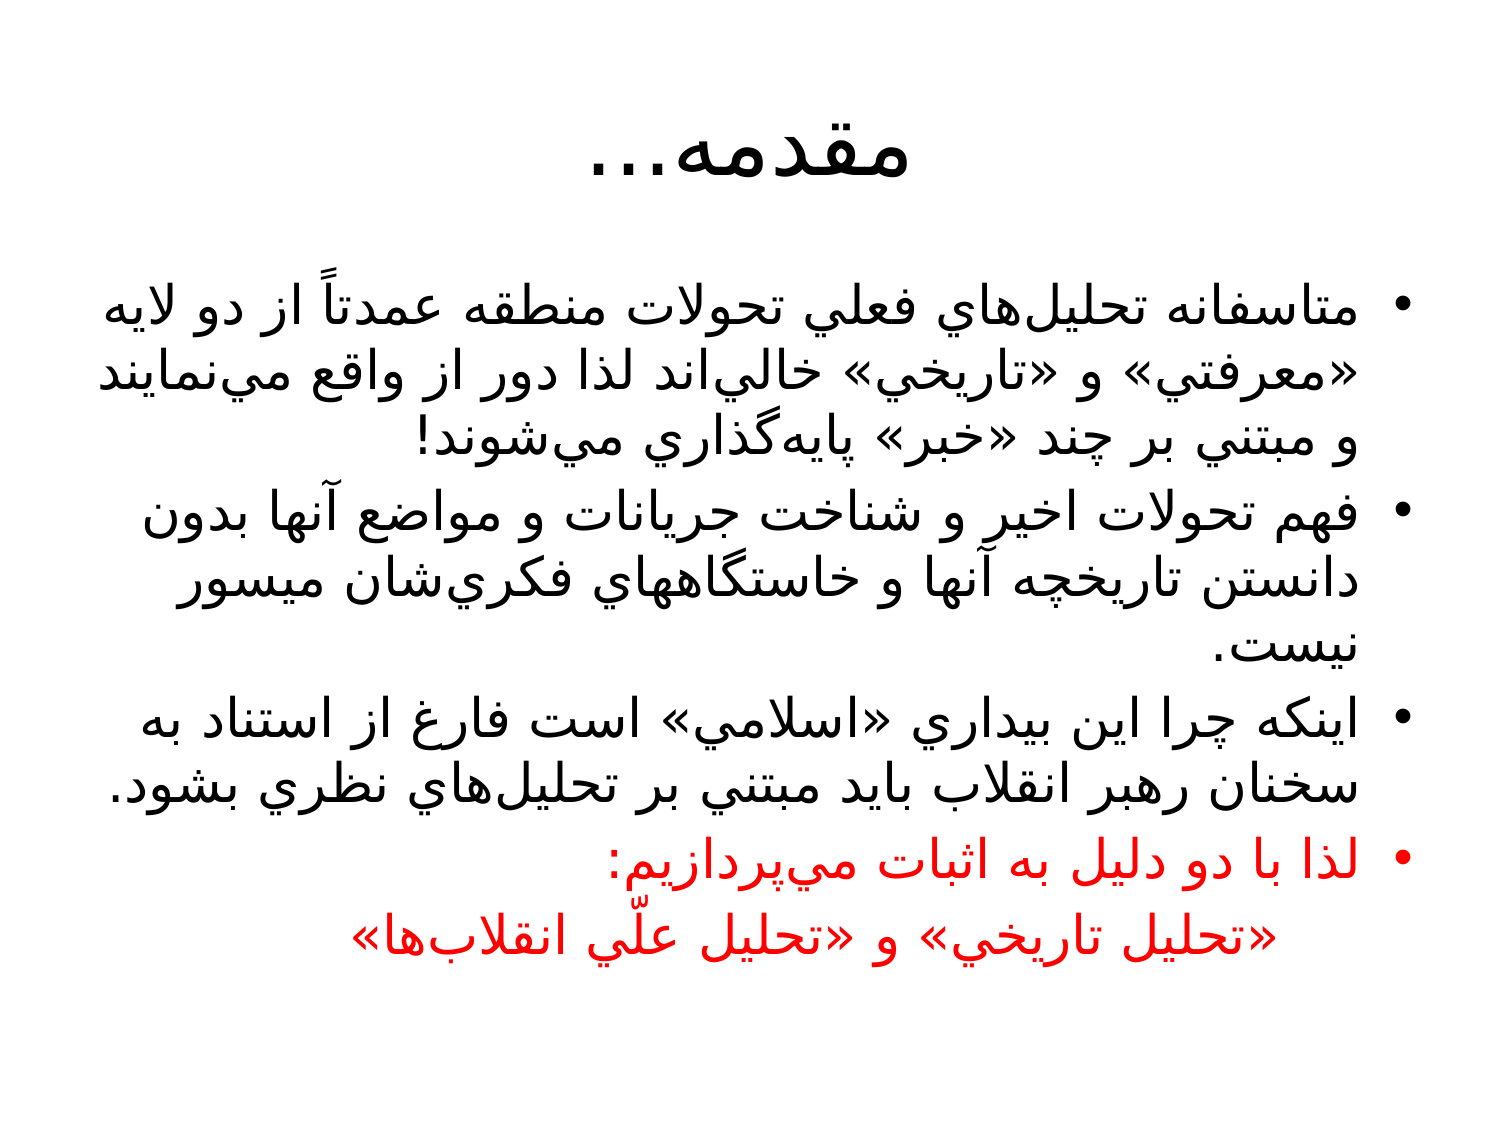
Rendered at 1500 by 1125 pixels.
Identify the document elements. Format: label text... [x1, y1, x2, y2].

title مقدمه... [75, 45, 1425, 233]
list متاسفانه تحليل‌هاي فعلي تحولات منطقه عمدتاً از دو لايه «معرفتي» و «تاريخي» خالي‌اند لذا دور از واقع مي‌نمايند و مبتني بر چند «خبر» پايه‌گذاري مي‌شوند! فهم تحولات اخير و شناخت جريانات و مواضع‌ آنها بدون دانستن تاريخچه آنها و خاستگاههاي فكري‌شان ميسور نيست. اينكه چرا اين بيداري «اسلامي» است فارغ از استناد به سخنان رهبر انقلاب بايد مبتني بر تحليل‌هاي نظري بشود. لذا با دو دليل به اثبات مي‌پردازيم: «تحليل تاريخي» و «تحليل علّي انقلاب‌ها» [75, 262, 1425, 1005]
